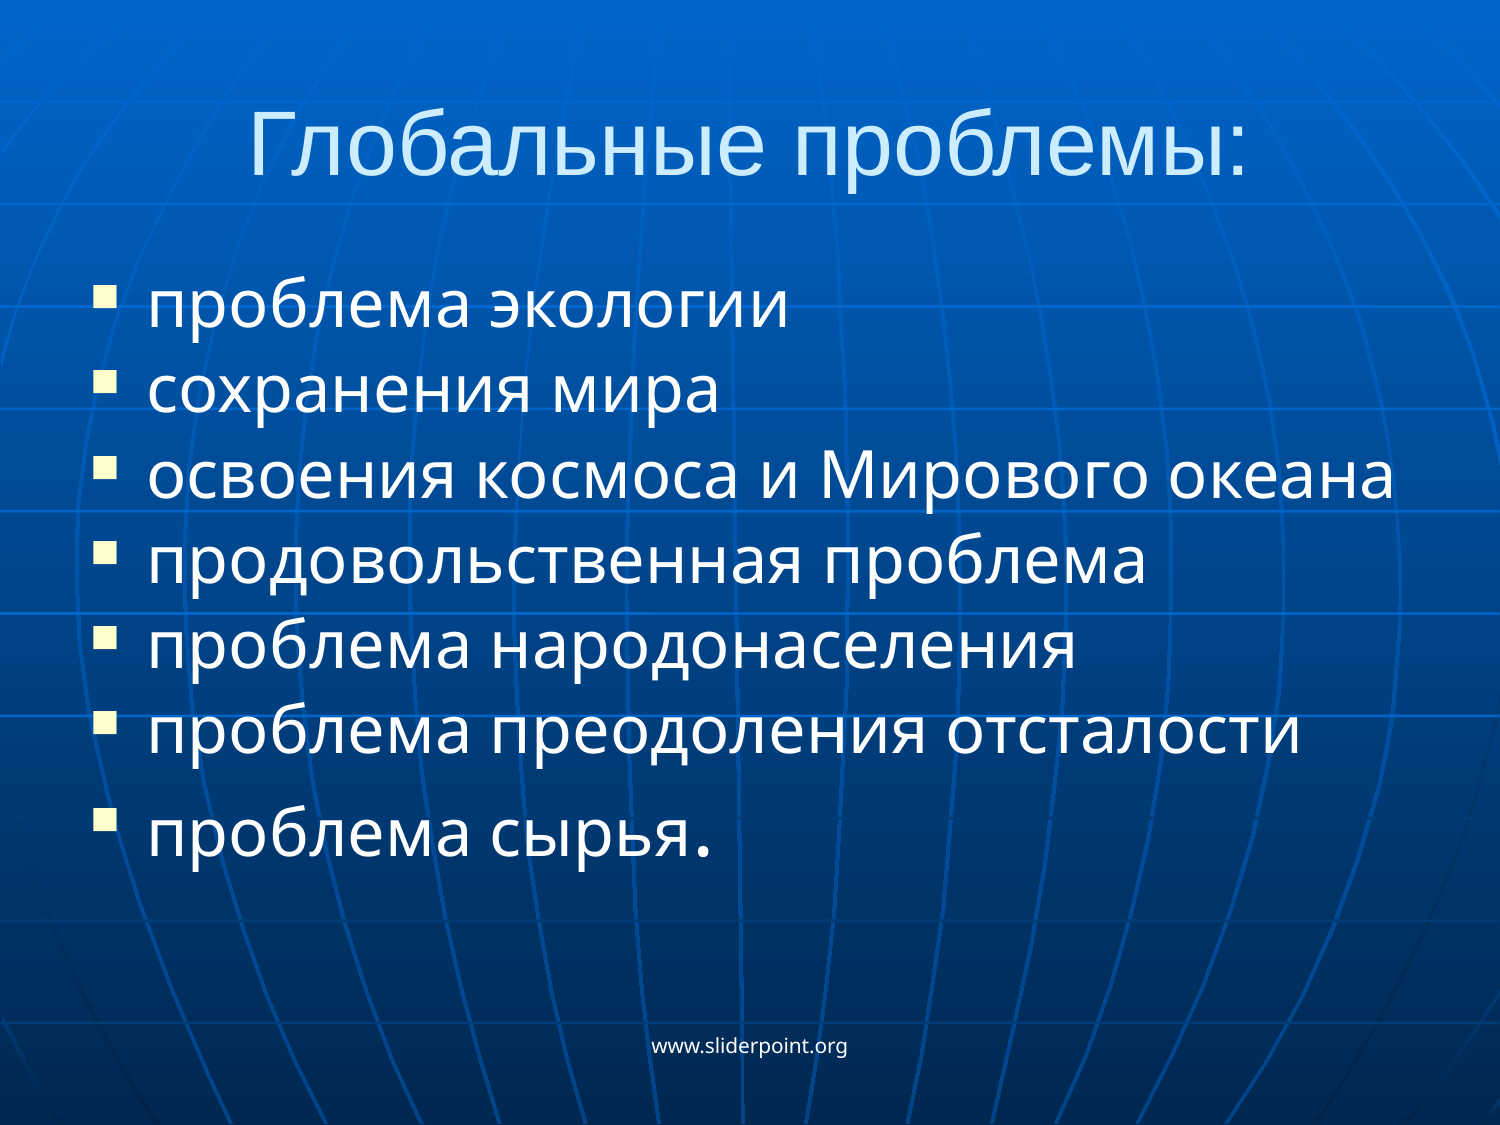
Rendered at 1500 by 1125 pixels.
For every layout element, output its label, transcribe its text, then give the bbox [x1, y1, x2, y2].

footer www.sliderpoint.org [512, 1024, 988, 1101]
list проблема экологии сохранения мира освоения космоса и Мирового океана продовольственная проблема проблема народонаселения проблема преодоления отсталости проблема сырья. [74, 262, 1426, 1006]
title Глобальные проблемы: [74, 45, 1426, 233]
